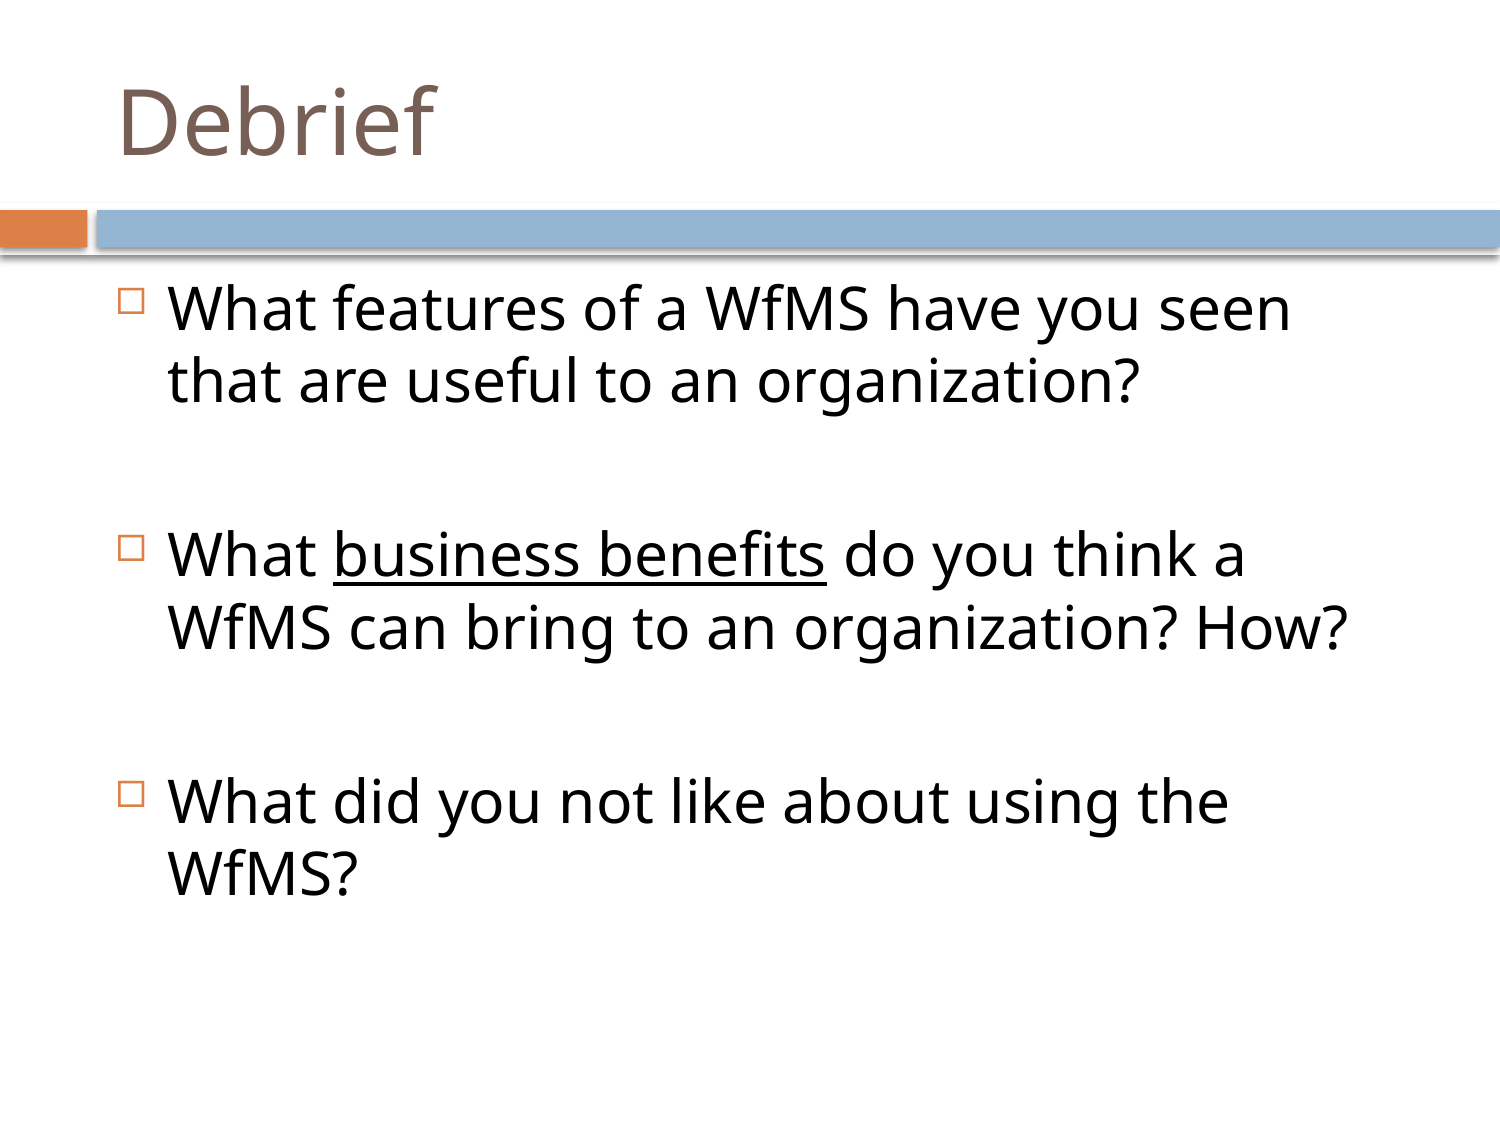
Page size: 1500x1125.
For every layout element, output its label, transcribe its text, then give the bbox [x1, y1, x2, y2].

title Debrief [100, 37, 1438, 200]
list What features of a WfMS have you seen that are useful to an organization? What business benefits do you think a WfMS can bring to an organization? How? What did you not like about using the WfMS? [100, 262, 1438, 1000]
